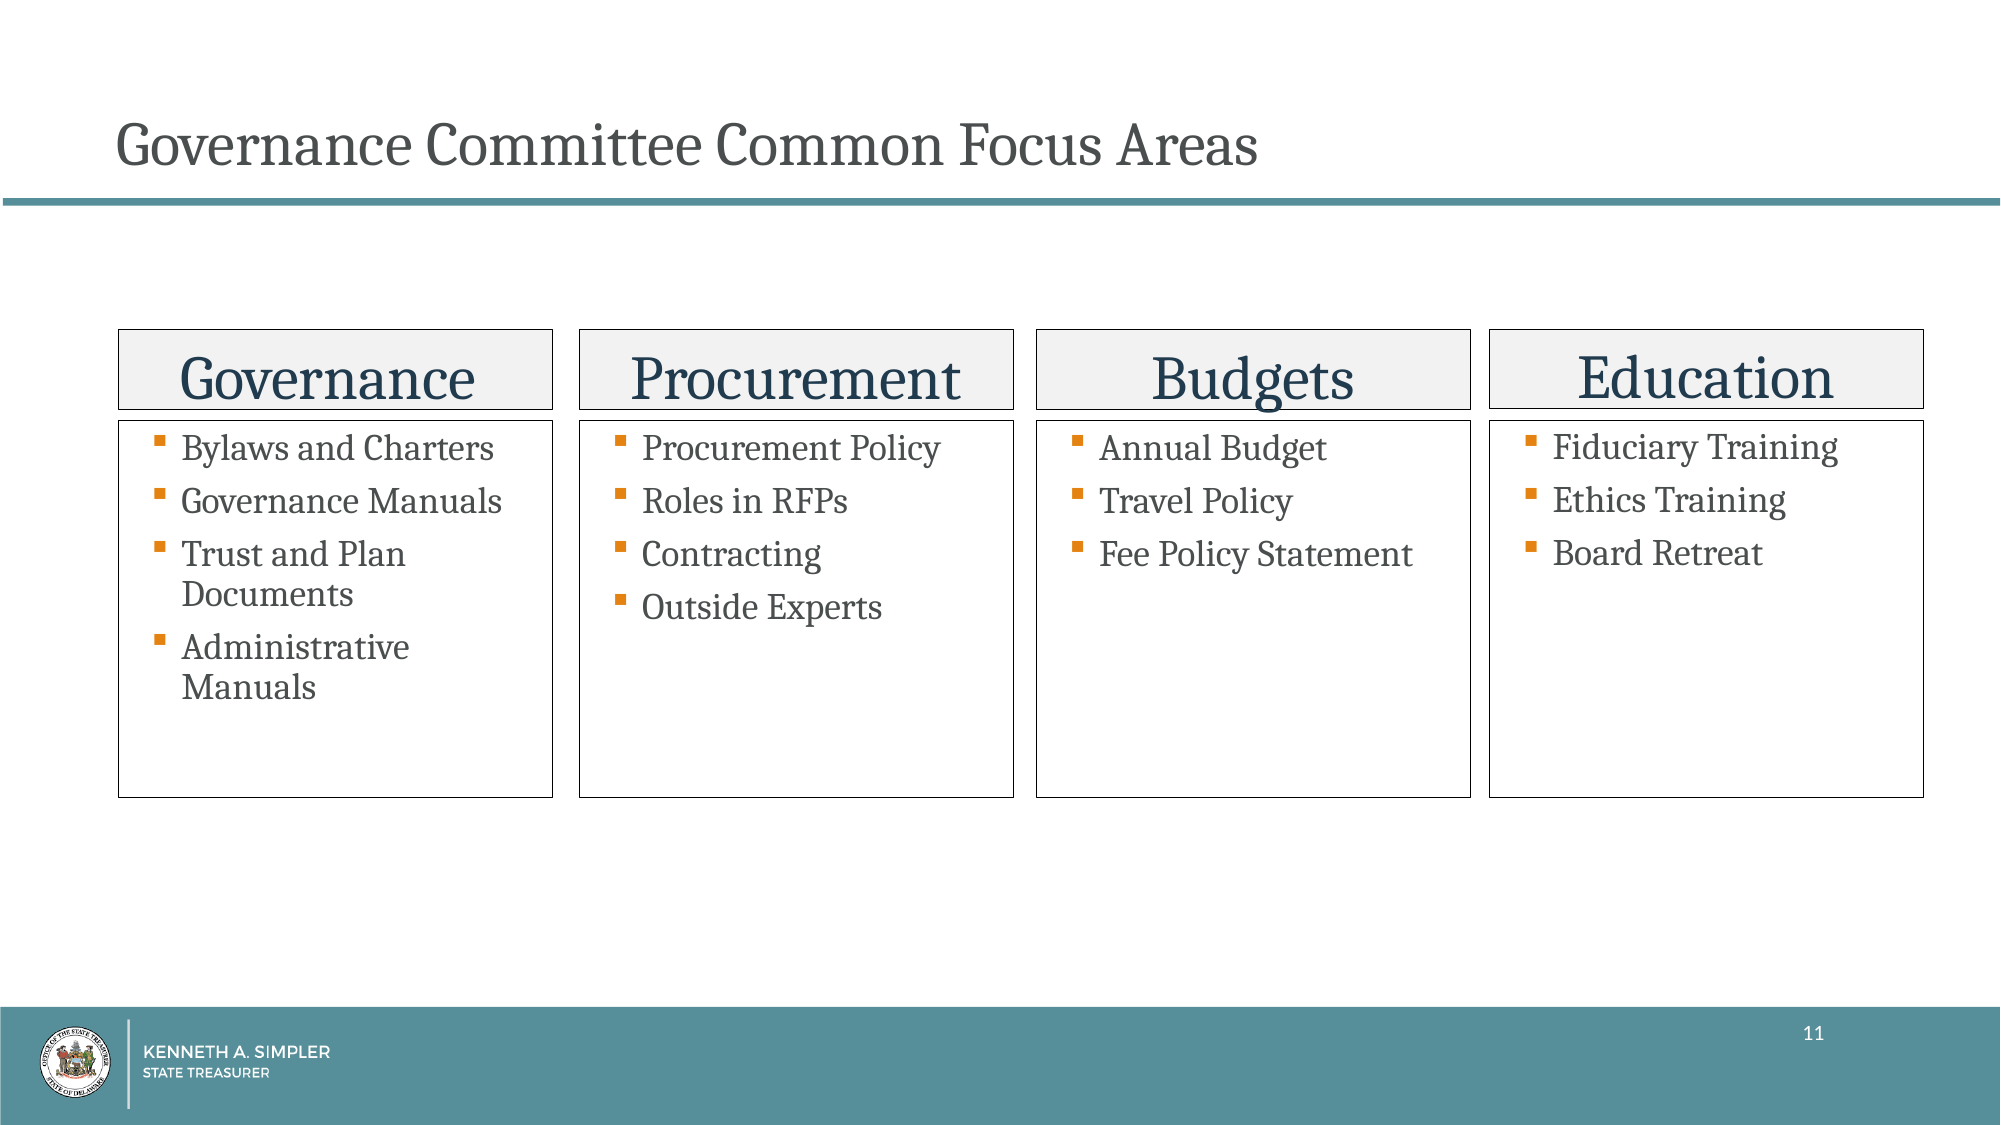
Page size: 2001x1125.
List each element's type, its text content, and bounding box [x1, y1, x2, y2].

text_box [1035, 328, 1471, 798]
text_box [1488, 328, 1925, 798]
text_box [117, 328, 554, 798]
text_box Governance Committee Common Focus Areas [101, 103, 1752, 222]
slide_number 11 [1620, 1006, 1840, 1057]
picture [15, 998, 345, 1125]
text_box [578, 328, 1014, 798]
